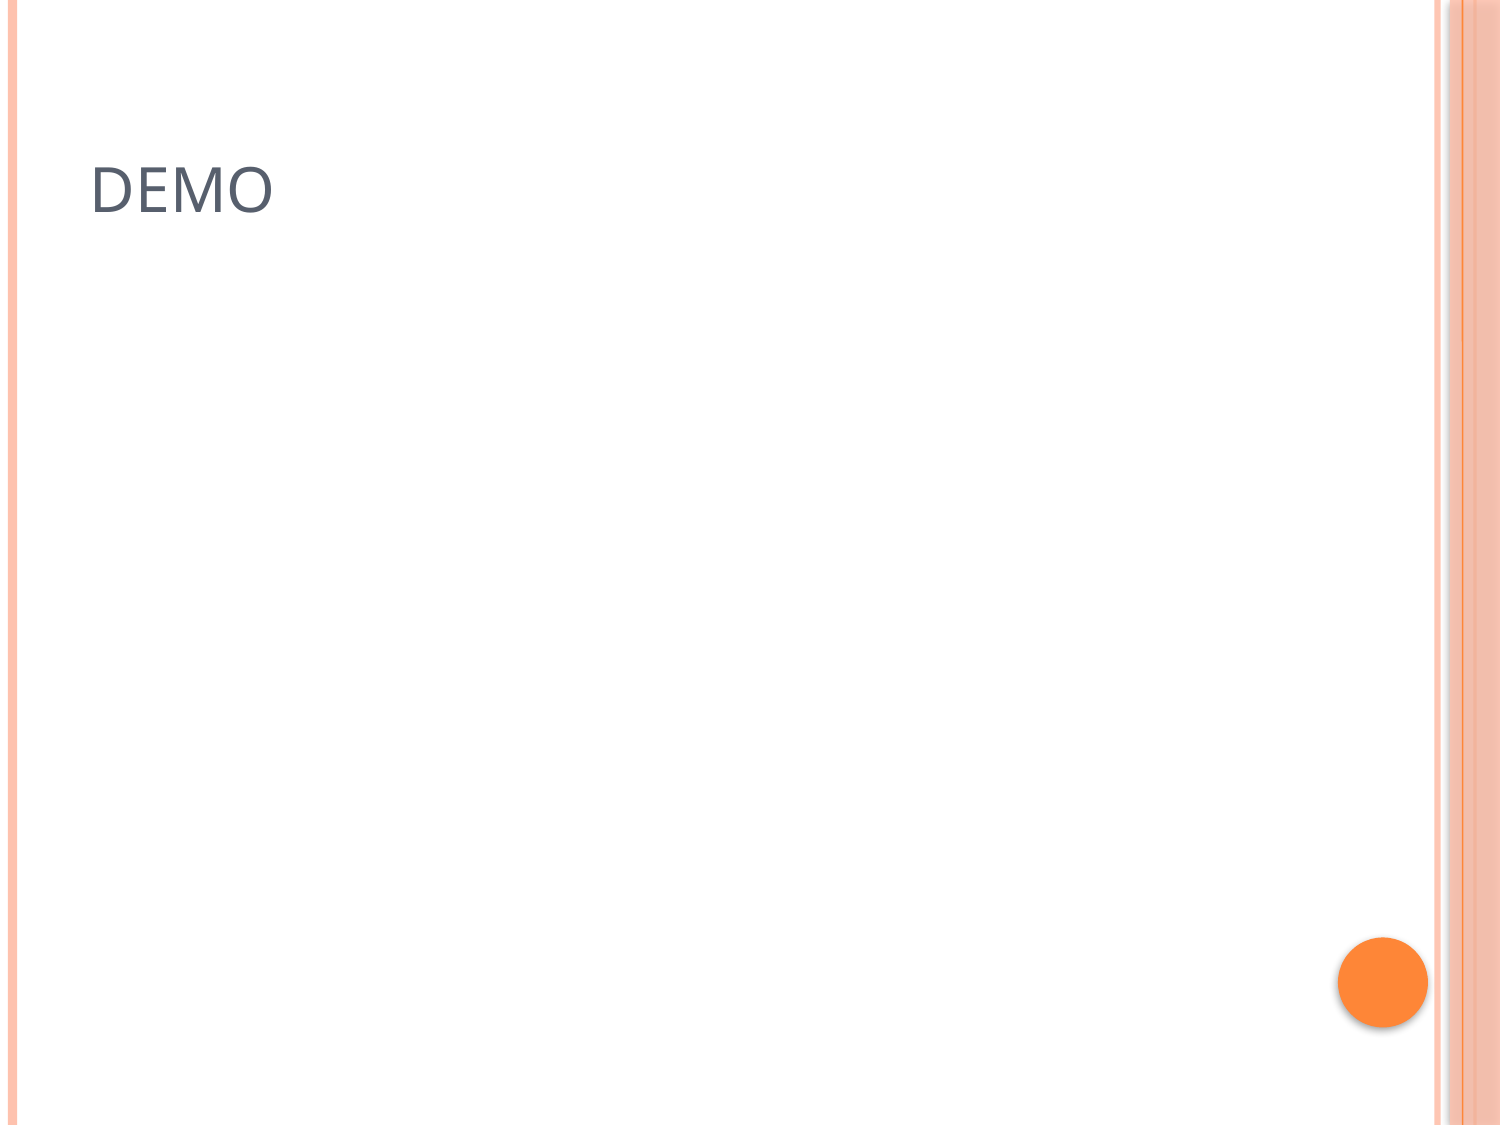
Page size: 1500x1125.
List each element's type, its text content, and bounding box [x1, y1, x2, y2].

title Demo [75, 45, 1300, 233]
